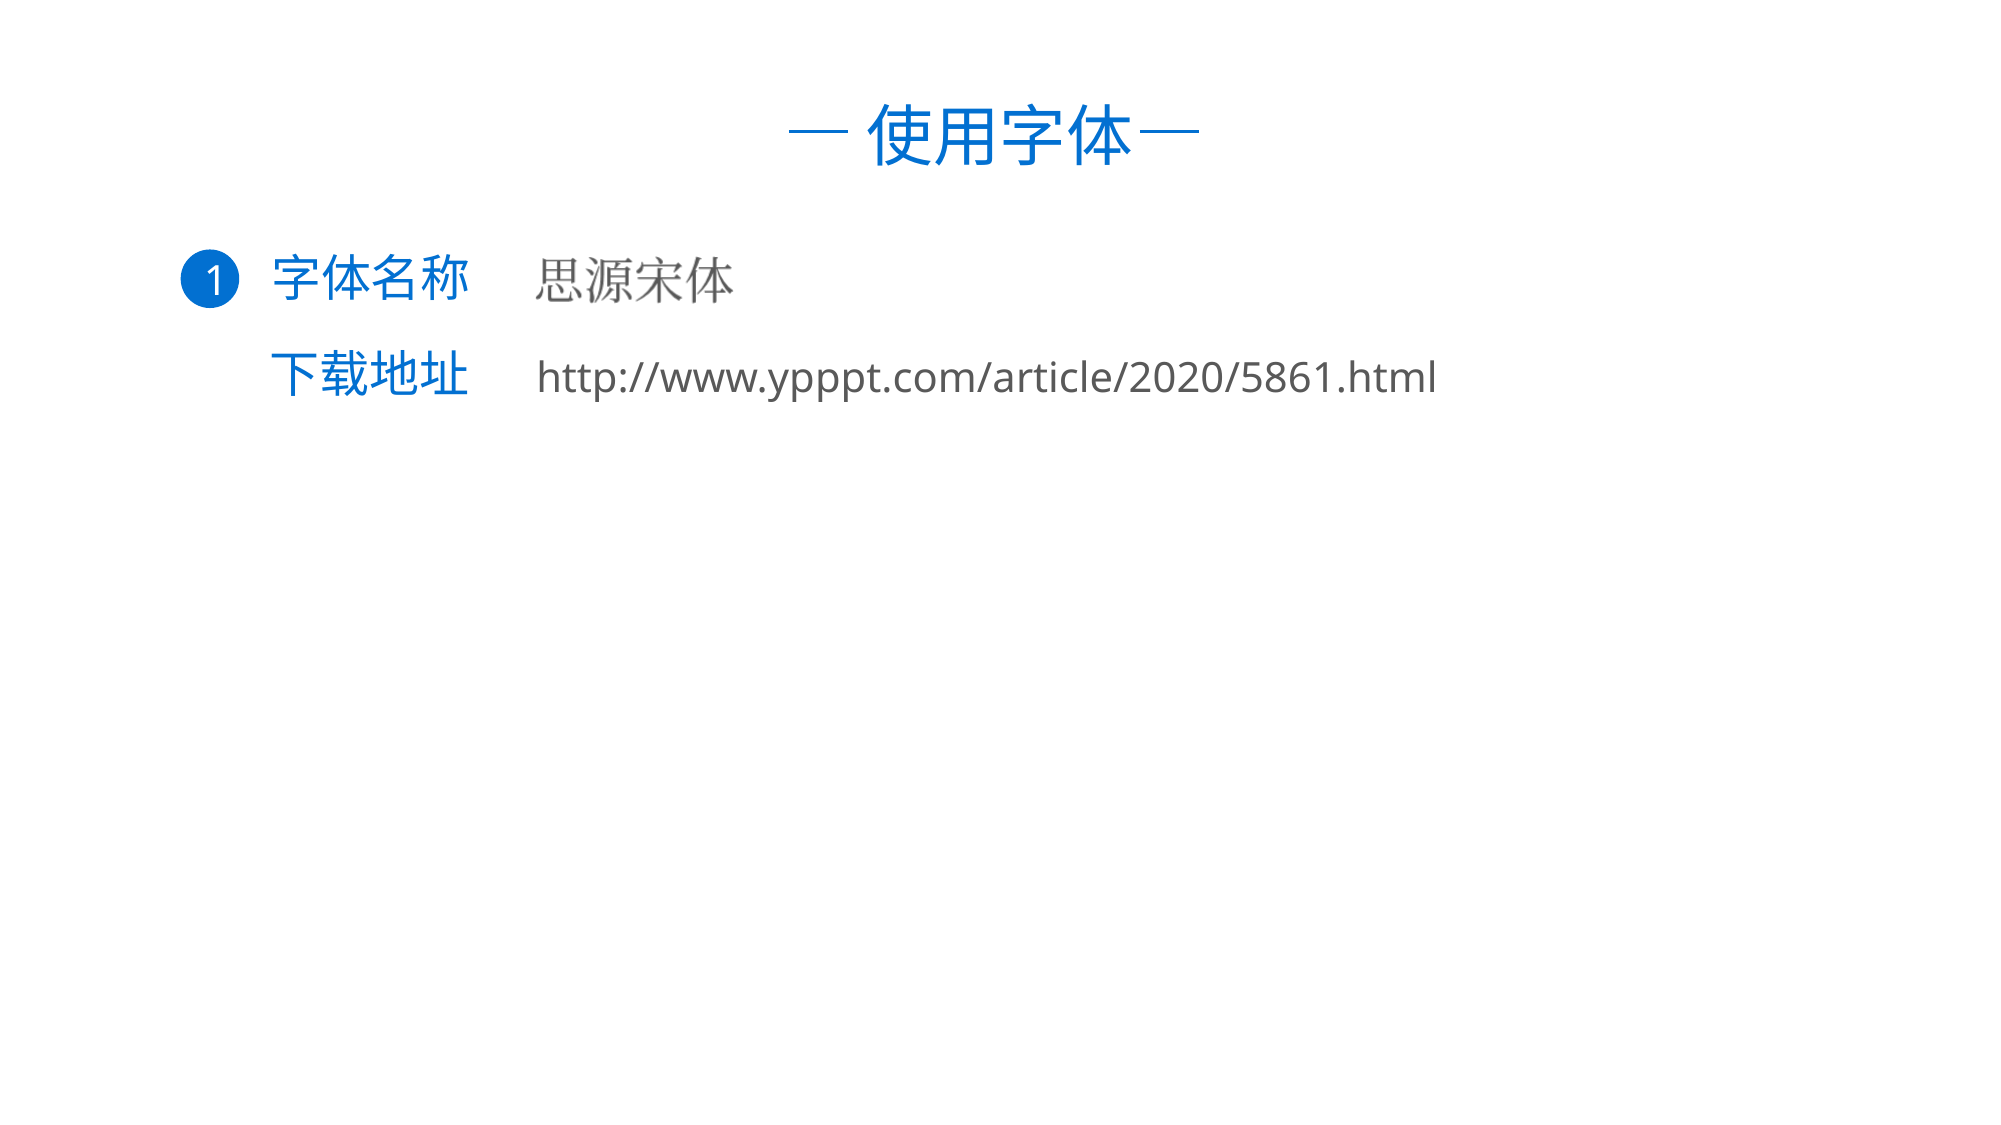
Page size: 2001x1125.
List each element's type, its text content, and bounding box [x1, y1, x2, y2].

text_box http://www.ypppt.com/article/2020/5861.html [521, 343, 1558, 409]
text_box 字体名称 [256, 239, 503, 315]
text_box 使用字体 [830, 70, 1170, 182]
text_box 下载地址 [254, 334, 491, 410]
text_box 1 [179, 248, 241, 310]
picture [503, 235, 765, 342]
